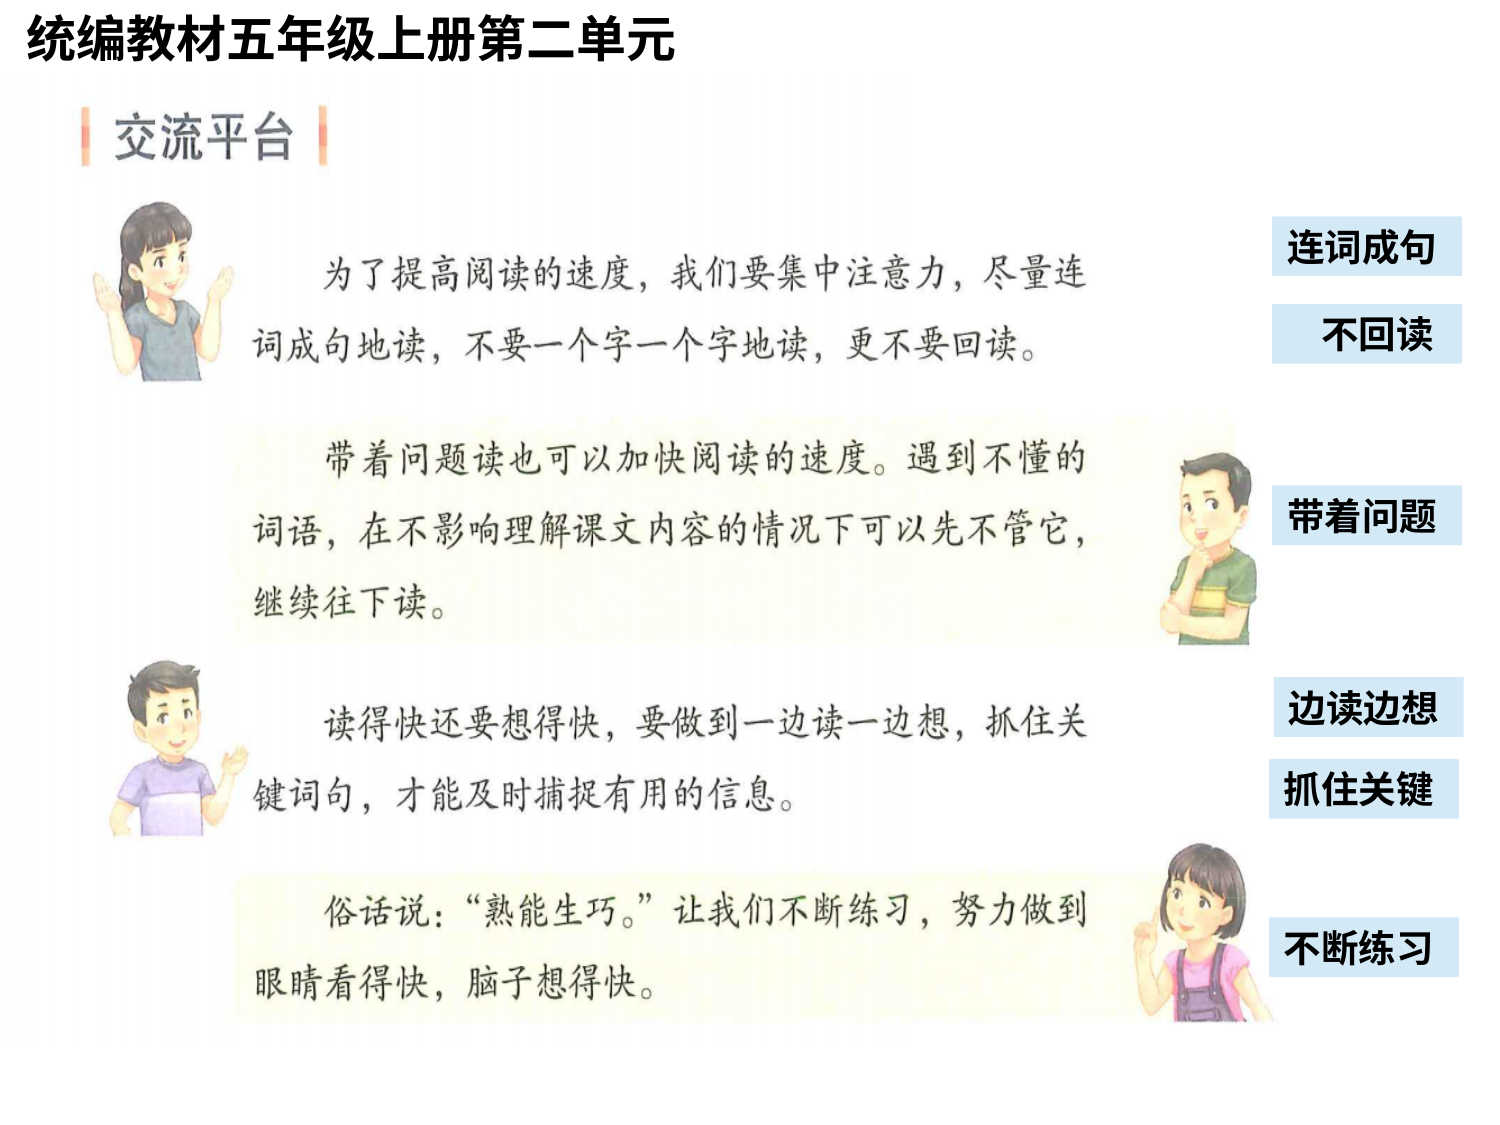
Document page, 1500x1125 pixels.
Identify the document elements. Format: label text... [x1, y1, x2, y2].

text_box 统编教材五年级上册第二单元 [11, 0, 692, 75]
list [0, 75, 1395, 1046]
text_box 边读边想 [1395, 677, 1464, 737]
text_box 抓住关键 [1395, 758, 1459, 819]
text_box 不回读 [1395, 304, 1462, 364]
text_box 带着问题 [1395, 485, 1462, 546]
text_box 不断练习 [1395, 917, 1459, 978]
text_box 连词成句 [1395, 216, 1462, 277]
